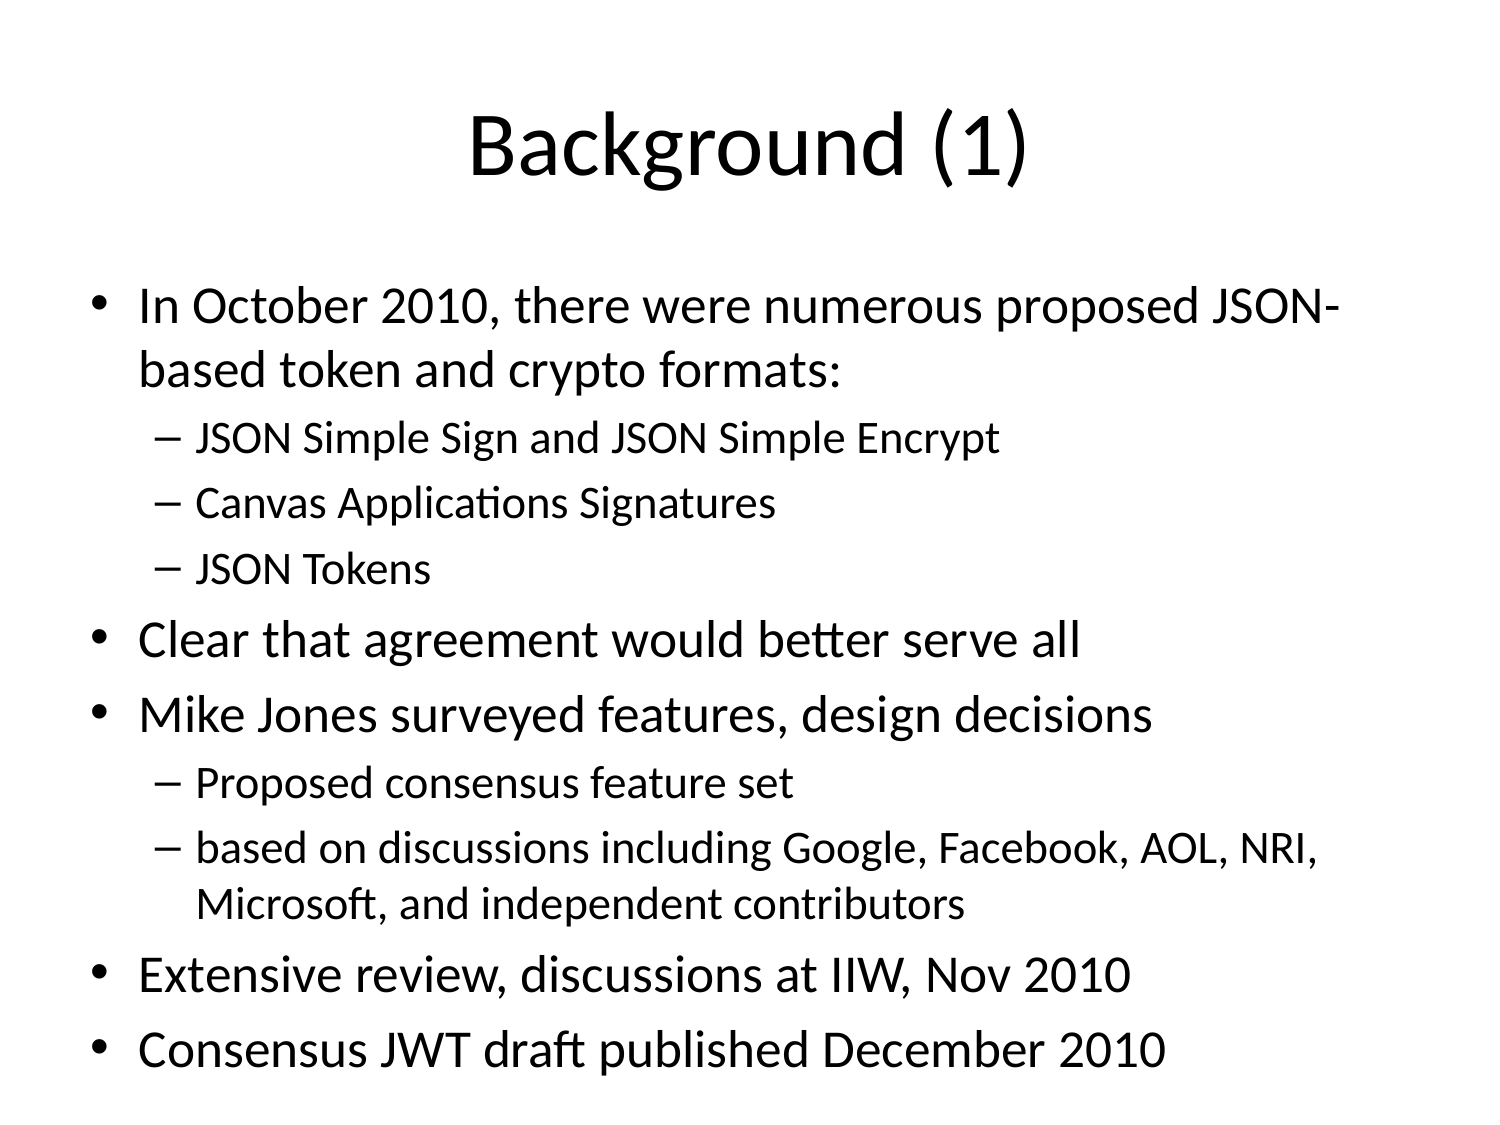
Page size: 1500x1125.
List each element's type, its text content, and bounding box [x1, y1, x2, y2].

list In October 2010, there were numerous proposed JSON-based token and crypto formats: JSON Simple Sign and JSON Simple Encrypt Canvas Applications Signatures JSON Tokens Clear that agreement would better serve all Mike Jones surveyed features, design decisions Proposed consensus feature set based on discussions including Google, Facebook, AOL, NRI, Microsoft, and independent contributors Extensive review, discussions at IIW, Nov 2010 Consensus JWT draft published December 2010 [75, 262, 1425, 1100]
title Background (1) [75, 45, 1425, 233]
